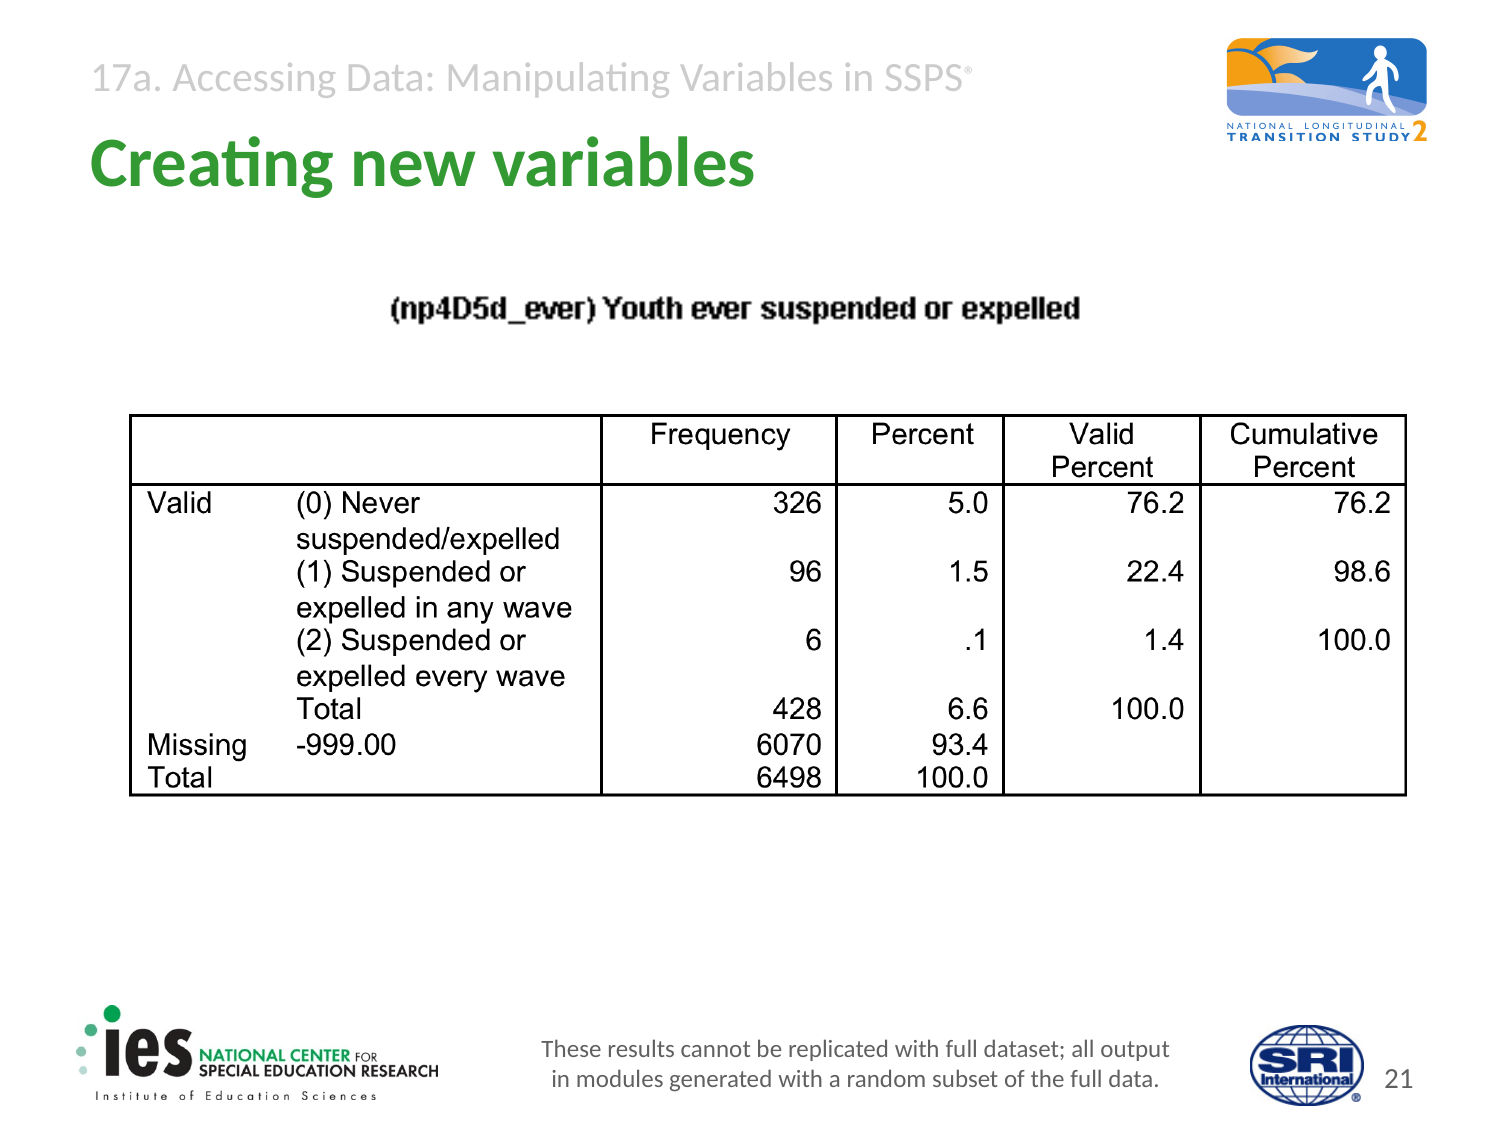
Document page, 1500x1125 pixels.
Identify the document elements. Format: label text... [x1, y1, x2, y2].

picture [1250, 1025, 1364, 1106]
slide_number 20 [1324, 1051, 1429, 1125]
footer These results cannot be replicated with full dataset; all output in modules generated with a random subset of the full data. [437, 1024, 1276, 1104]
title Creating new variables [74, 90, 1426, 226]
picture [72, 290, 1415, 338]
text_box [86, 414, 1407, 838]
picture [76, 1005, 438, 1100]
